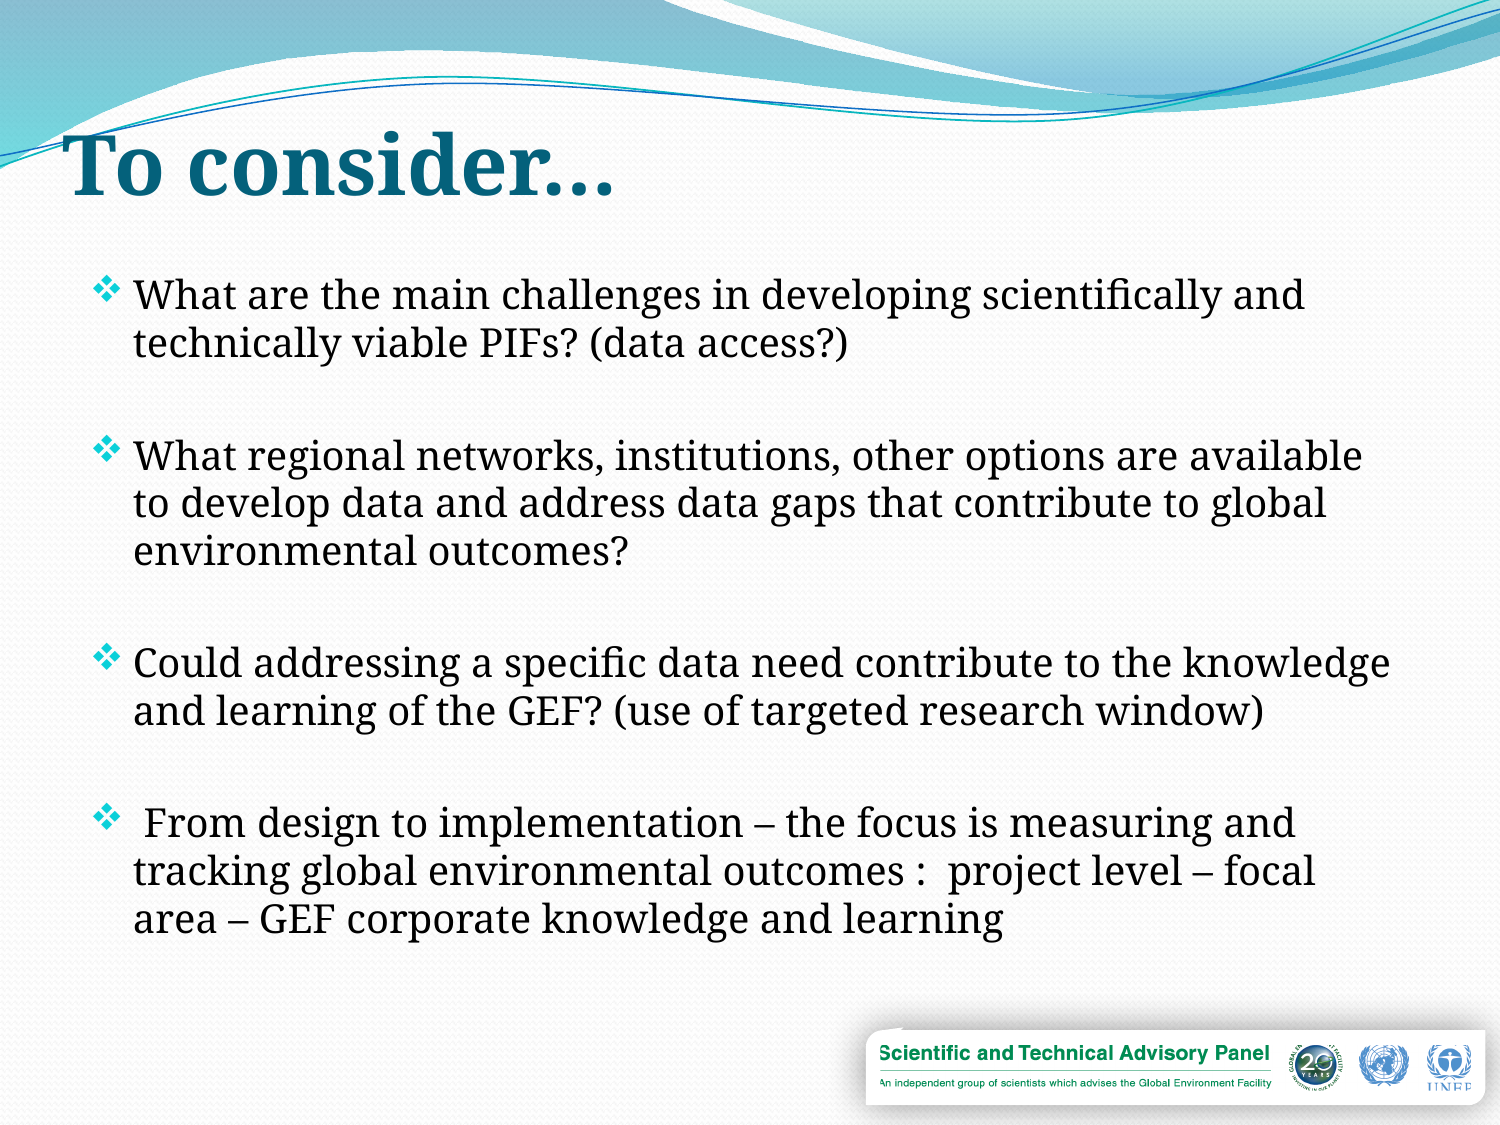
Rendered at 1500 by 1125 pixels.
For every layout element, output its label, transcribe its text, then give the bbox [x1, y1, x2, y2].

picture [872, 1037, 1479, 1099]
title To consider… [62, 24, 1413, 213]
list What are the main challenges in developing scientifically and technically viable PIFs? (data access?) What regional networks, institutions, other options are available to develop data and address data gaps that contribute to global environmental outcomes? Could addressing a specific data need contribute to the knowledge and learning of the GEF? (use of targeted research window) From design to implementation – the focus is measuring and tracking global environmental outcomes : project level – focal area – GEF corporate knowledge and learning [75, 262, 1425, 963]
